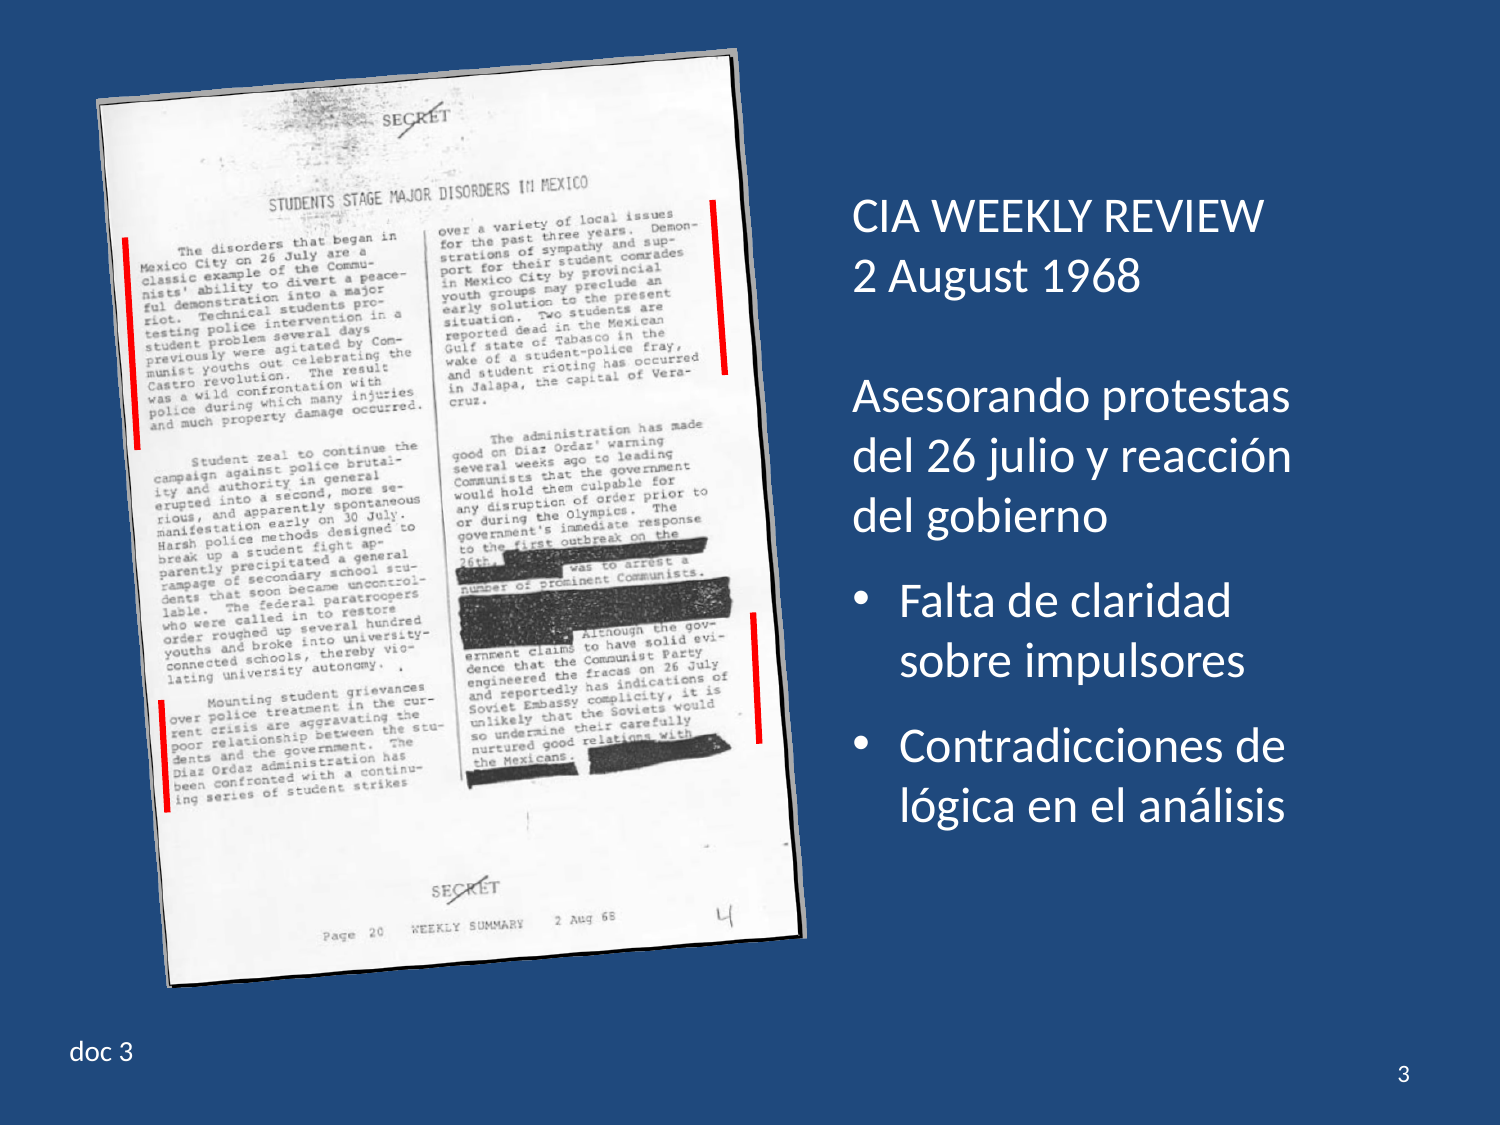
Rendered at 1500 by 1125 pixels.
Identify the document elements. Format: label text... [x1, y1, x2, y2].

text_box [124, 237, 138, 451]
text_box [712, 199, 726, 376]
slide_number 3 [1074, 1042, 1425, 1103]
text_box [160, 699, 168, 813]
text_box doc 3 [54, 1024, 156, 1075]
text_box CIA WEEKLY REVIEW 2 August 1968 Asesorando protestas del 26 julio y reacción del gobierno Falta de claridad sobre impulsores Contradicciones de lógica en el análisis [837, 174, 1350, 840]
picture [129, 71, 773, 964]
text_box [752, 612, 760, 745]
